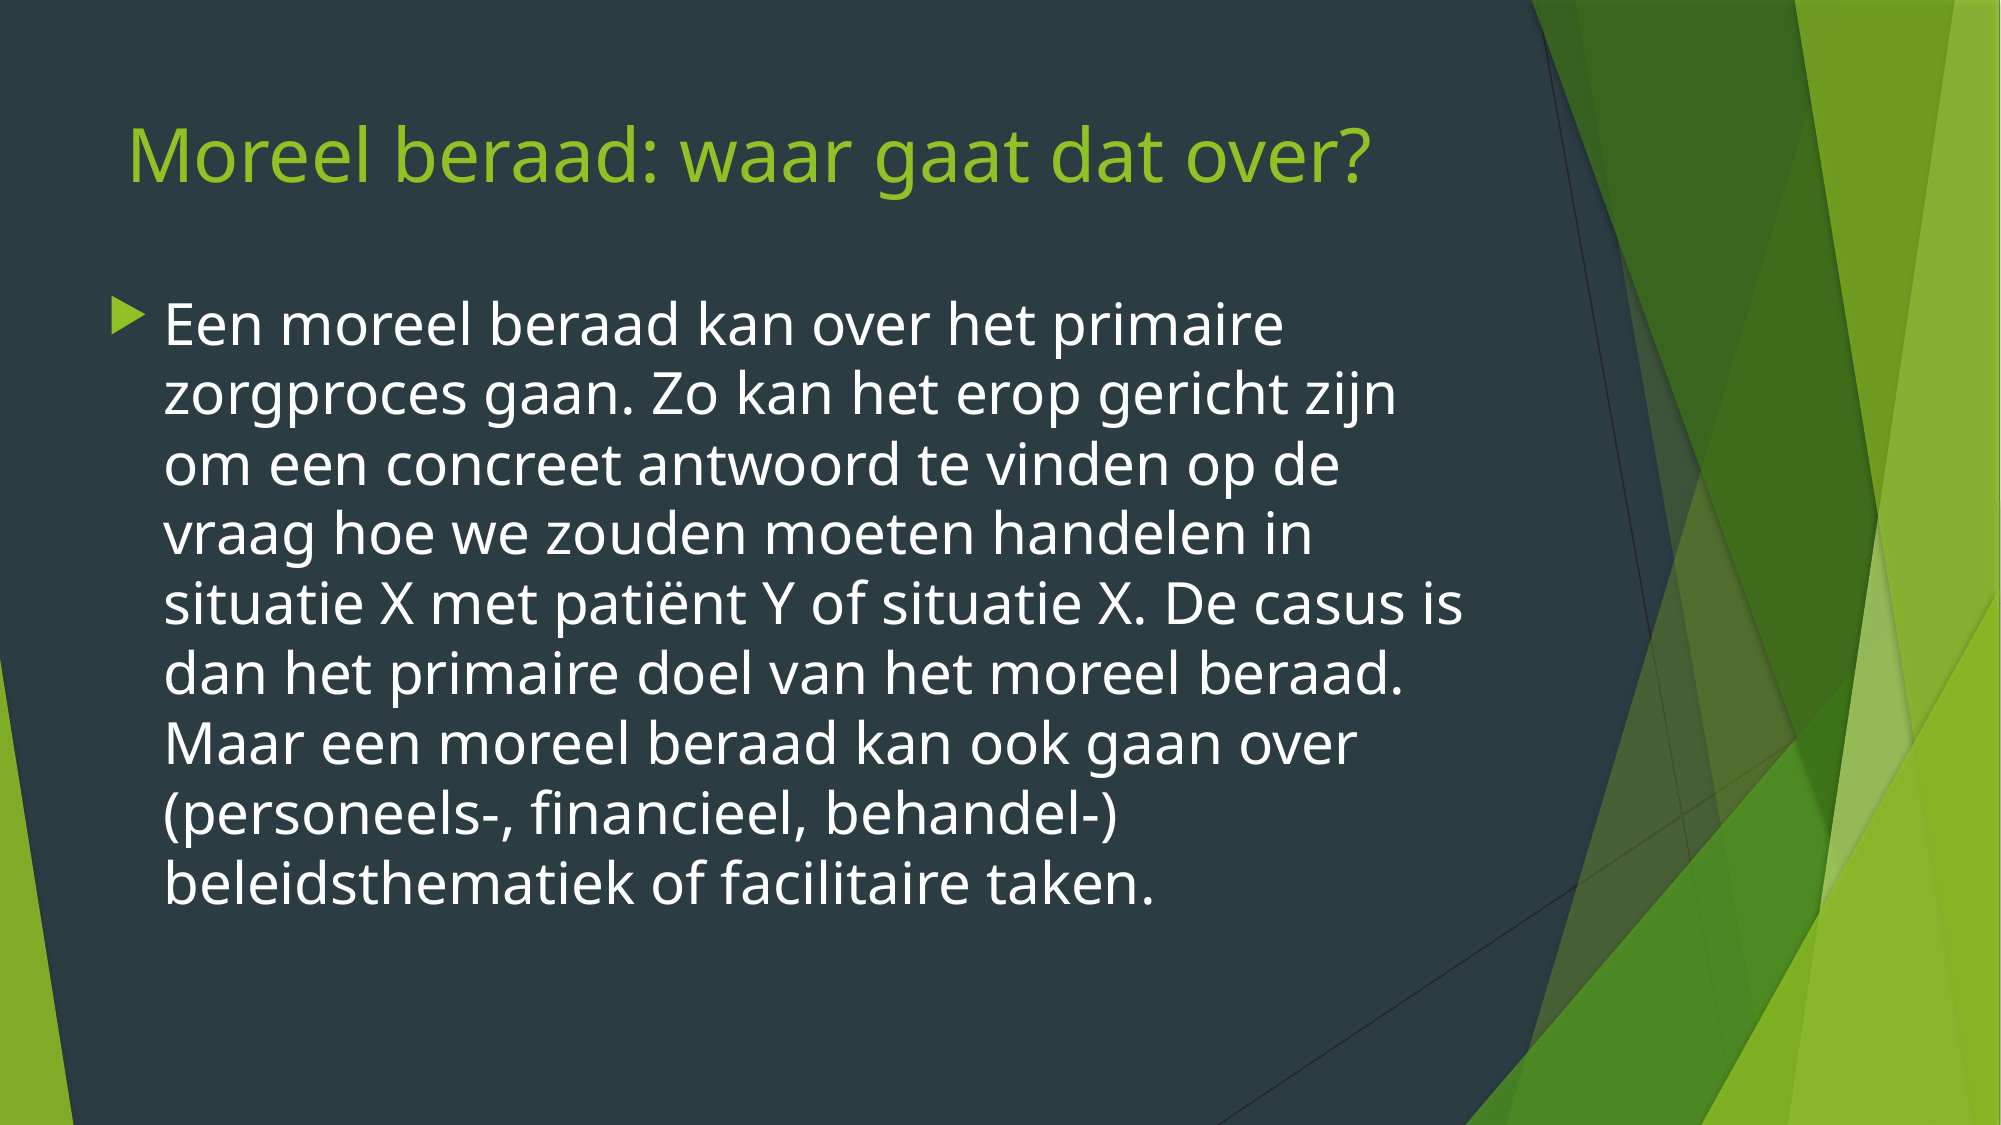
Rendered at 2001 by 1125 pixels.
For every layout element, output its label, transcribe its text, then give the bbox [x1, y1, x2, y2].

list Een moreel beraad kan over het primaire zorgproces gaan. Zo kan het erop gericht zijn om een concreet antwoord te vinden op de vraag hoe we zouden moeten handelen in situatie X met patiënt Y of situatie X. De casus is dan het primaire doel van het moreel beraad. Maar een moreel beraad kan ook gaan over (personeels-, financieel, behandel-) beleidsthematiek of facilitaire taken. [92, 279, 1503, 960]
title Moreel beraad: waar gaat dat over? [111, 99, 1522, 317]
